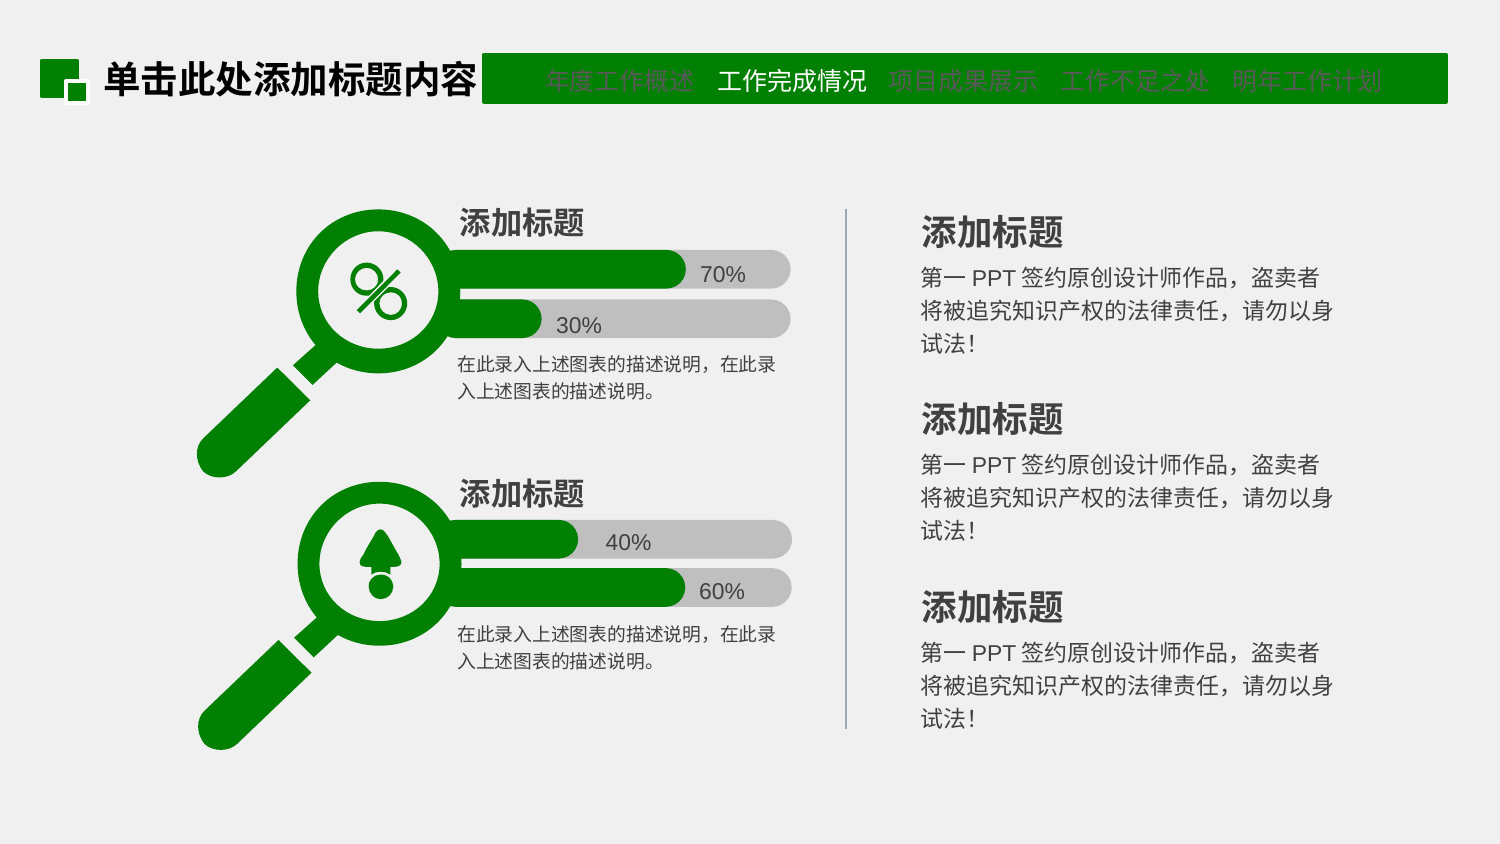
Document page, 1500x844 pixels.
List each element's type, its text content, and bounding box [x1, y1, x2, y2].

text_box 在此录入上述图表的描述说明，在此录入上述图表的描述说明。 [465, 347, 793, 408]
text_box 添加标题 [465, 468, 597, 513]
text_box 单击此处添加标题内容 [88, 48, 680, 108]
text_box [194, 209, 461, 480]
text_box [466, 563, 793, 610]
text_box 第一PPT签约原创设计师作品，盗卖者将被追究知识产权的法律责任，请勿以身试法！ [909, 439, 1355, 550]
text_box 添加标题 [910, 204, 1076, 252]
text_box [465, 297, 791, 344]
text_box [195, 481, 462, 753]
text_box 第一PPT签约原创设计师作品，盗卖者将被追究知识产权的法律责任，请勿以身试法！ [909, 252, 1355, 363]
text_box 添加标题 [910, 391, 1076, 439]
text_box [466, 514, 793, 561]
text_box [465, 246, 791, 293]
text_box 第一PPT签约原创设计师作品，盗卖者将被追究知识产权的法律责任，请勿以身试法！ [909, 627, 1355, 738]
text_box 添加标题 [448, 197, 597, 245]
text_box 在此录入上述图表的描述说明，在此录入上述图表的描述说明。 [466, 615, 793, 678]
text_box 添加标题 [910, 579, 1076, 627]
